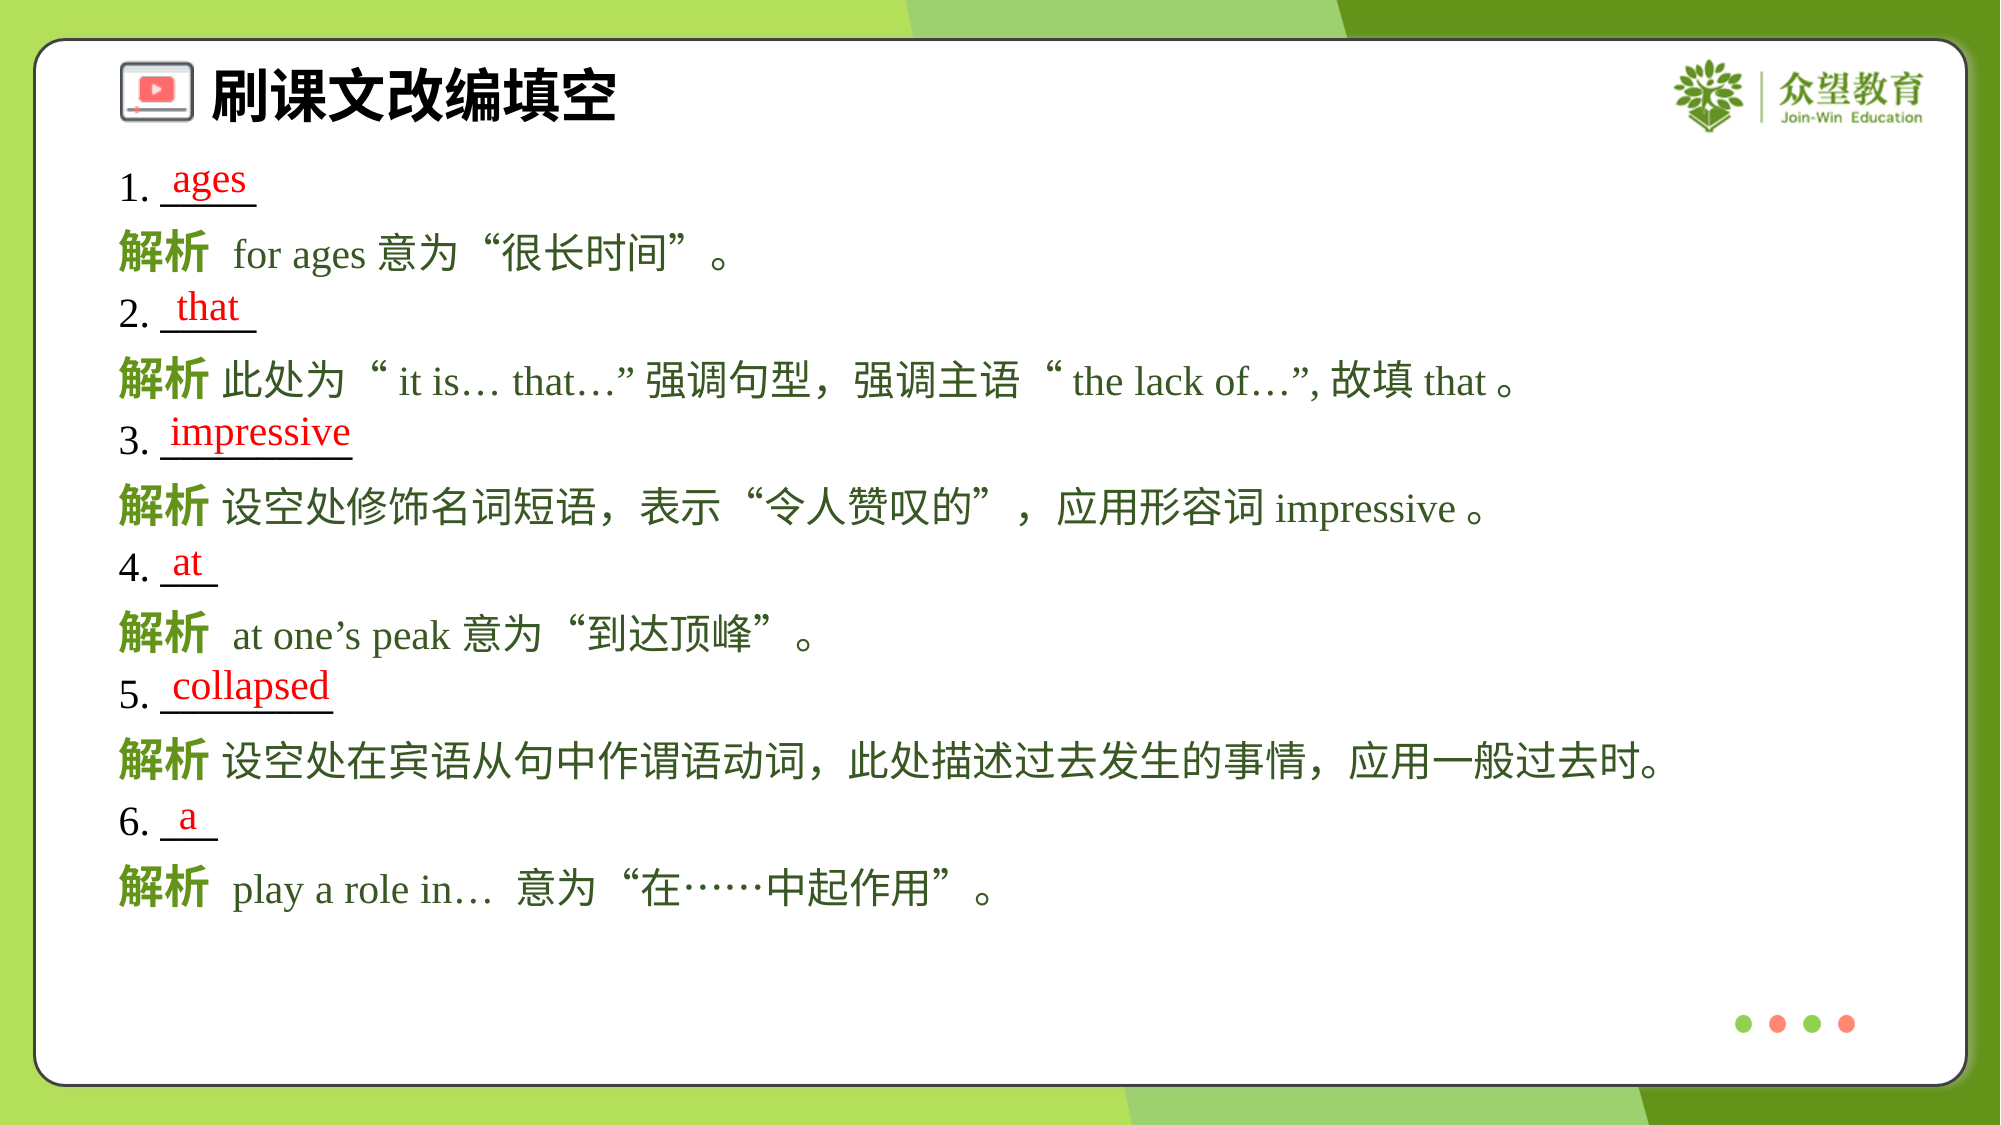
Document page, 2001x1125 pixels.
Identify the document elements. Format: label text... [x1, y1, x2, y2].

picture [0, 0, 2000, 1125]
text_box 3. __________ [118, 399, 1883, 457]
text_box 4. ___ [118, 527, 1883, 584]
text_box 解析 at one’s peak意为“到达顶峰”。 [118, 590, 1883, 653]
text_box impressive [165, 391, 356, 450]
text_box 解析 此处为“it is… that…”强调句型，强调主语“the lack of…”,故填that。 [118, 336, 1883, 399]
text_box that [172, 266, 244, 325]
text_box 解析 for ages意为“很长时间”。 [118, 209, 1883, 271]
text_box 1. _____ [118, 146, 1883, 204]
text_box 解析 play a role in… 意为“在……中起作用”。 [118, 844, 1883, 907]
text_box 解析 设空处在宾语从句中作谓语动词，此处描述过去发生的事情，应用一般过去时。 [118, 717, 1883, 780]
text_box ages [167, 138, 252, 197]
text_box at [167, 520, 208, 579]
text_box a [174, 774, 202, 833]
text_box 6. ___ [118, 781, 1883, 839]
text_box 5. _________ [118, 654, 1883, 712]
text_box collapsed [167, 645, 335, 704]
text_box 解析 设空处修饰名词短语，表示“令人赞叹的”，应用形容词impressive。 [118, 463, 1883, 526]
text_box 2. _____ [118, 272, 1883, 330]
